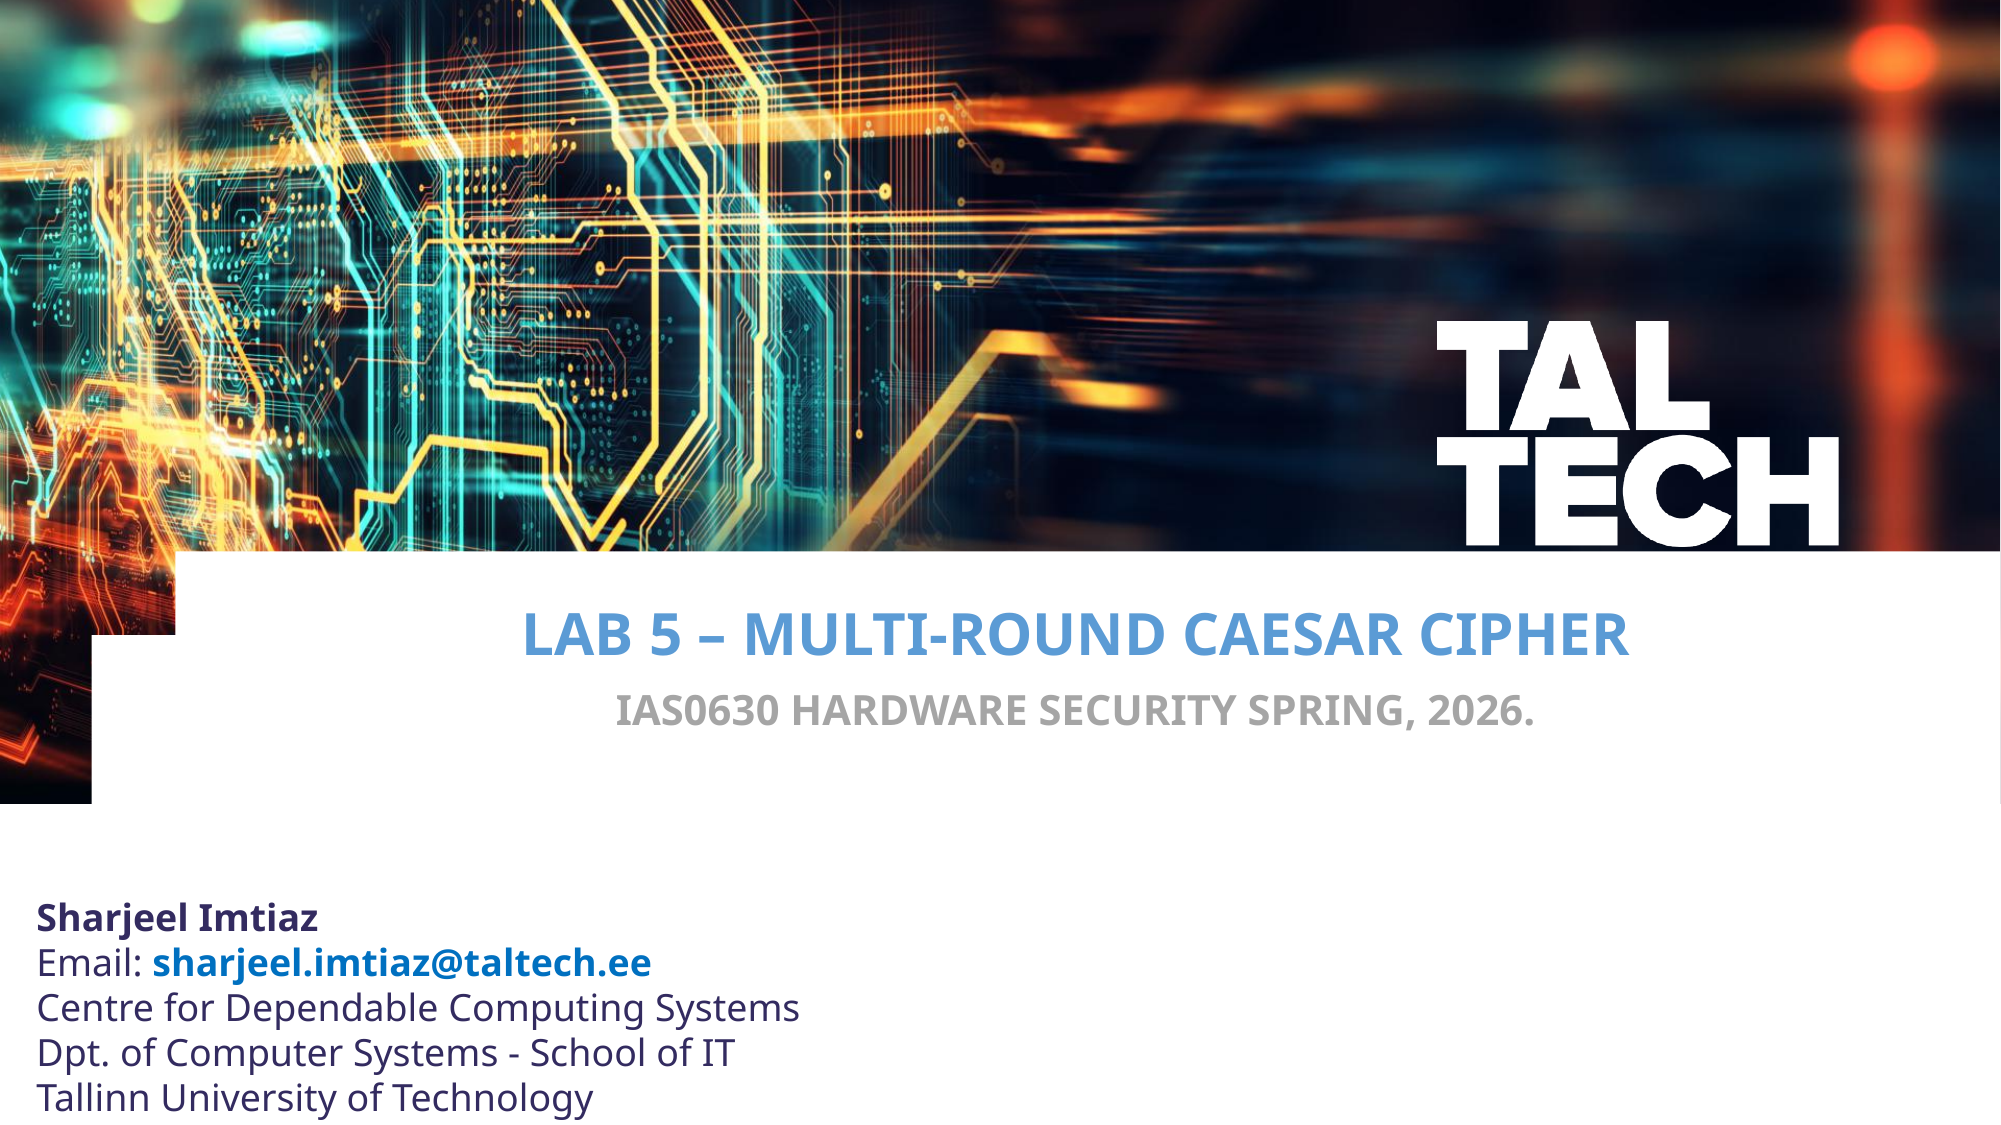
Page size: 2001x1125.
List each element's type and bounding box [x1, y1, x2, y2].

picture [0, 0, 2001, 804]
text_box [13, 321, 2000, 1125]
